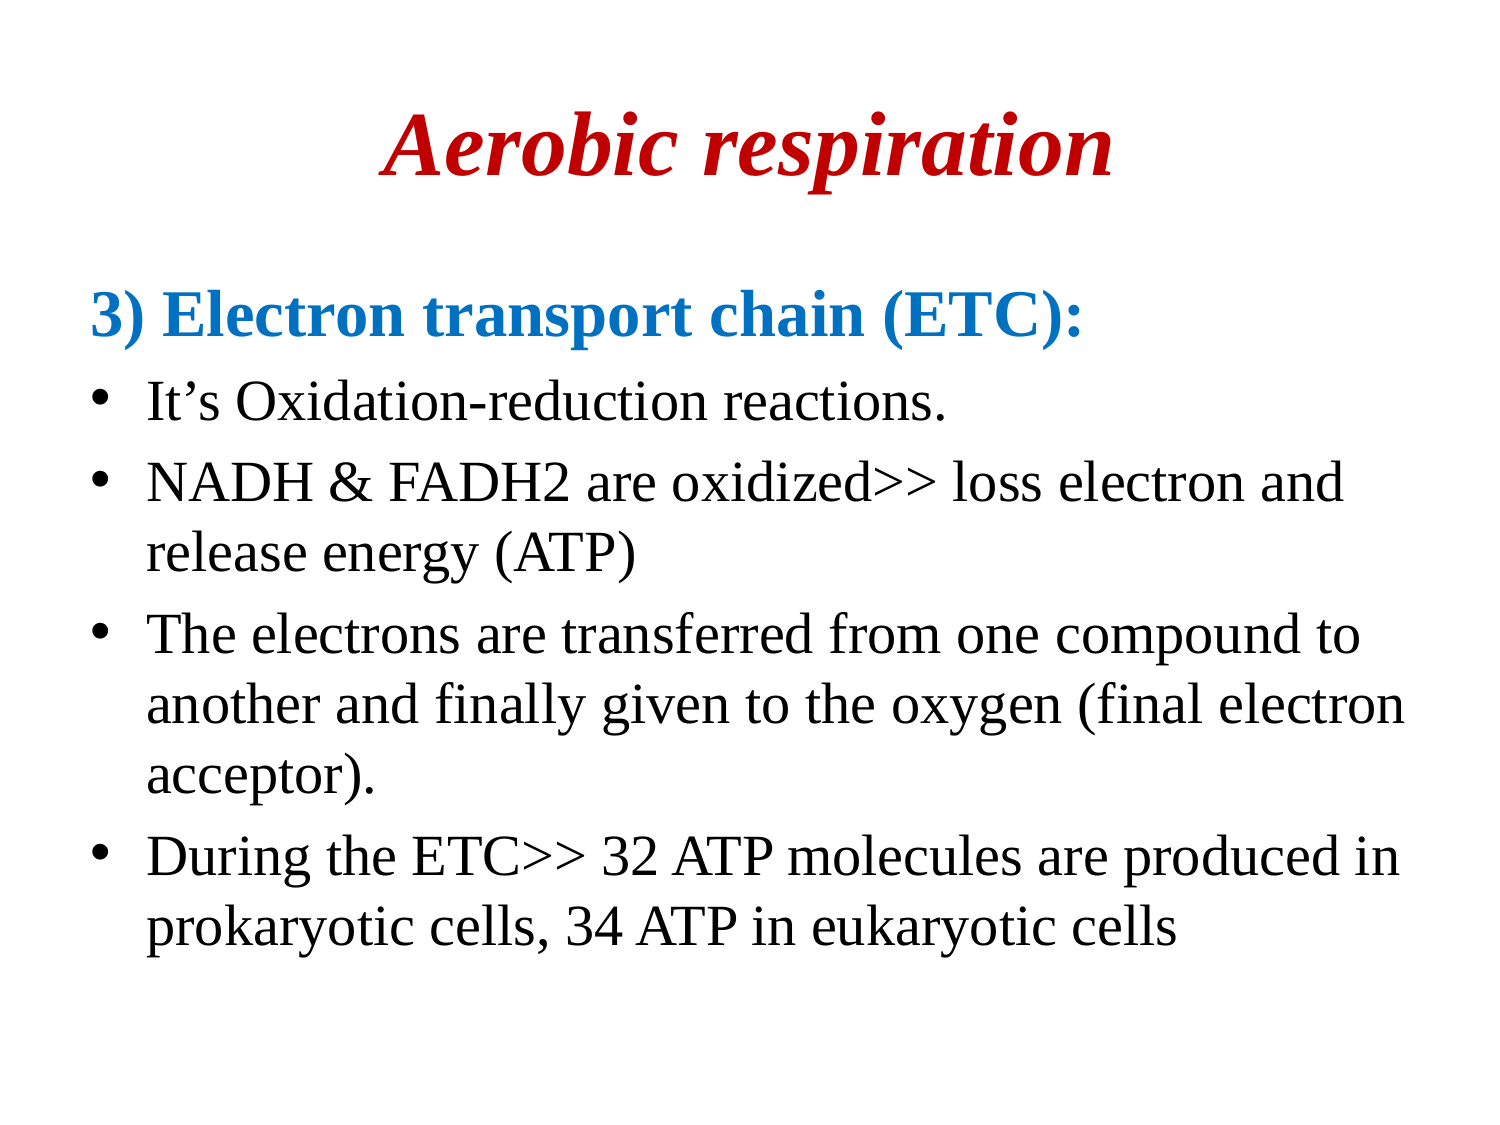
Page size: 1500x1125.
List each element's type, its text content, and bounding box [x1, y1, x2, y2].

list 3) Electron transport chain (ETC): It’s Oxidation-reduction reactions. NADH & FADH2 are oxidized>> loss electron and release energy (ATP) The electrons are transferred from one compound to another and finally given to the oxygen (final electron acceptor). During the ETC>> 32 ATP molecules are produced in prokaryotic cells, 34 ATP in eukaryotic cells [75, 262, 1425, 1005]
title Aerobic respiration [75, 45, 1425, 233]
